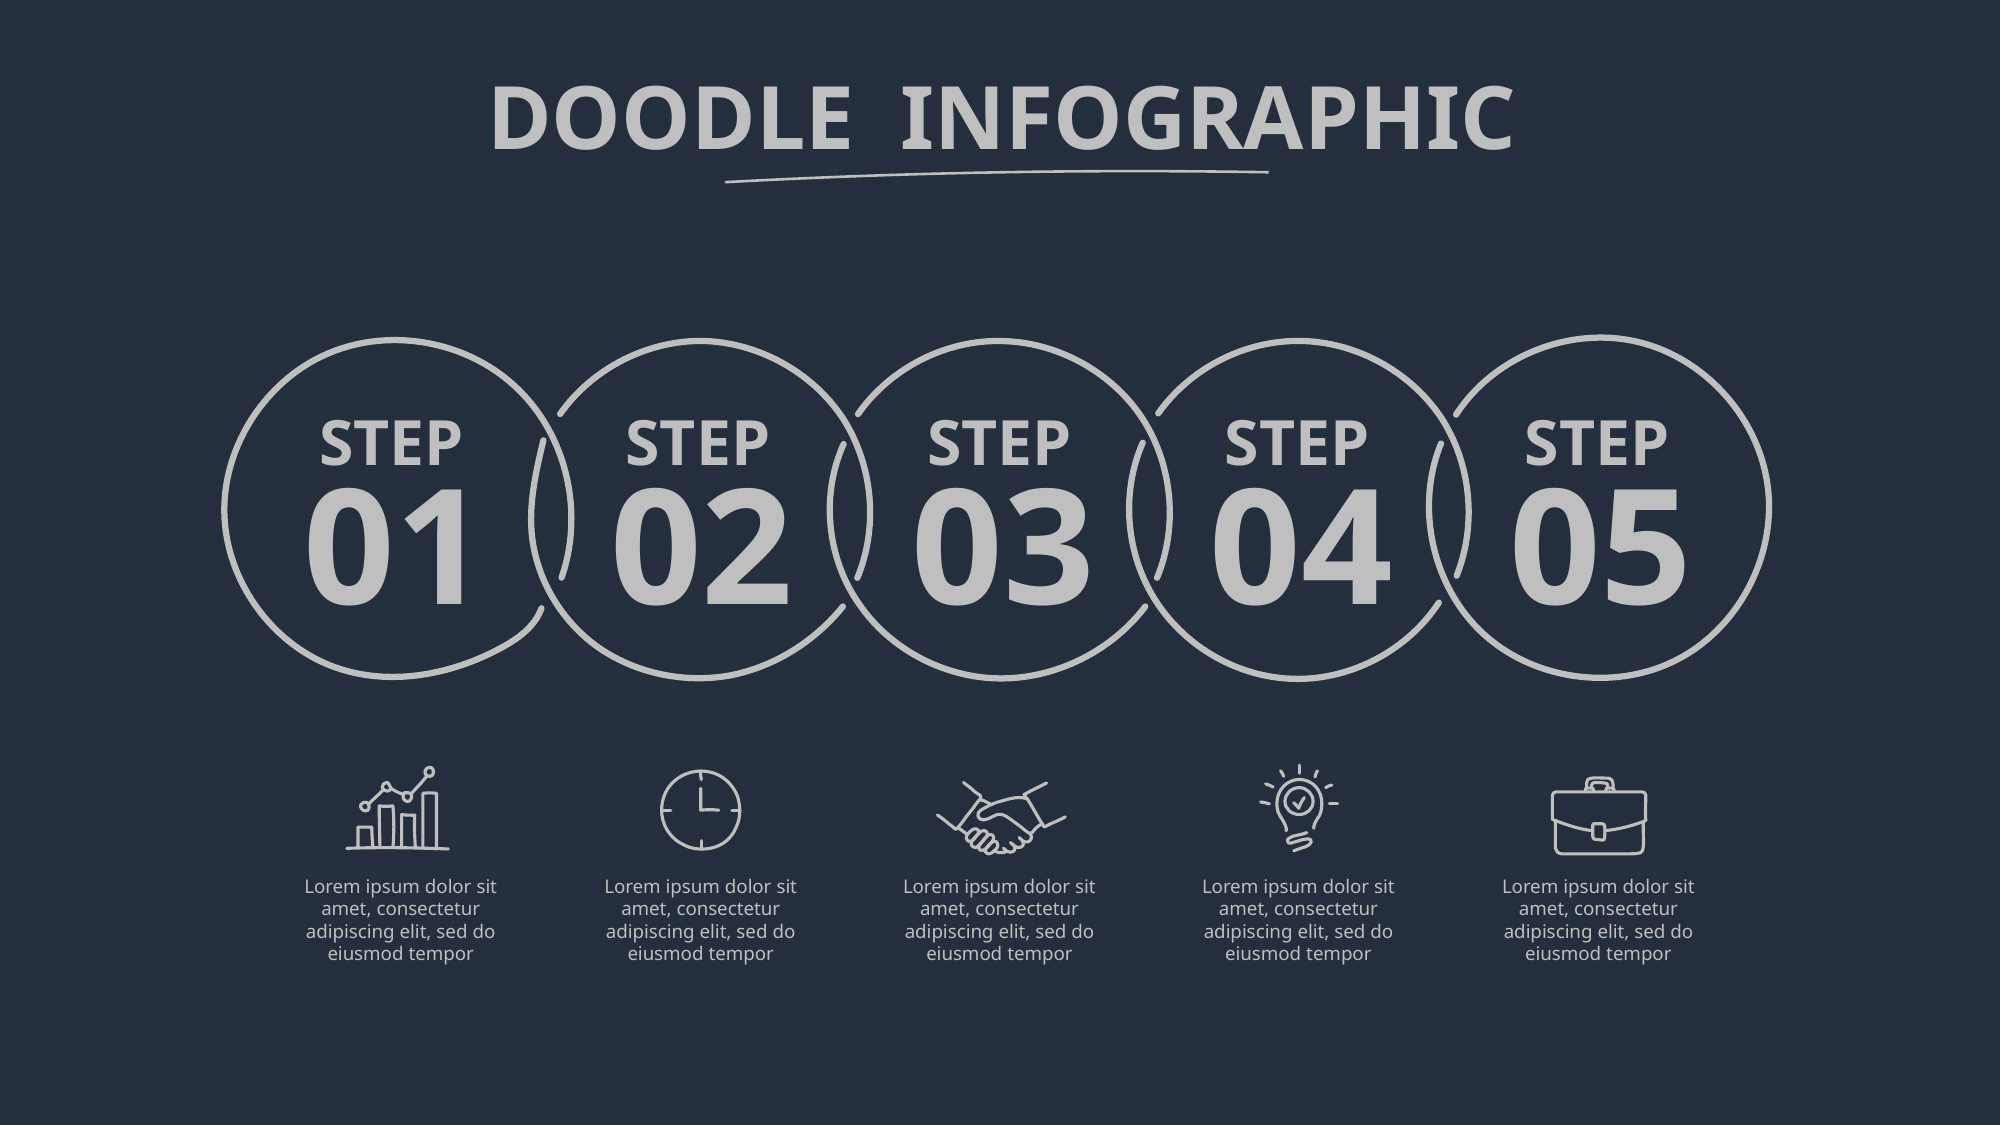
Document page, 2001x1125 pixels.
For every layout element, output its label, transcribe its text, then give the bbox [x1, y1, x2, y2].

text_box [1478, 337, 1770, 678]
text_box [1465, 777, 1732, 973]
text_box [1165, 765, 1432, 974]
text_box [351, 402, 440, 639]
text_box [724, 171, 1269, 183]
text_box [820, 339, 1179, 679]
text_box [958, 402, 1049, 639]
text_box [1558, 402, 1645, 639]
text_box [654, 402, 750, 639]
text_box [866, 782, 1133, 973]
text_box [1120, 340, 1478, 679]
text_box [224, 340, 529, 677]
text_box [1253, 402, 1350, 639]
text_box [267, 765, 534, 973]
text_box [529, 340, 879, 684]
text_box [567, 768, 834, 974]
text_box DOODLE INFOGRAPHIC [487, 61, 1517, 168]
